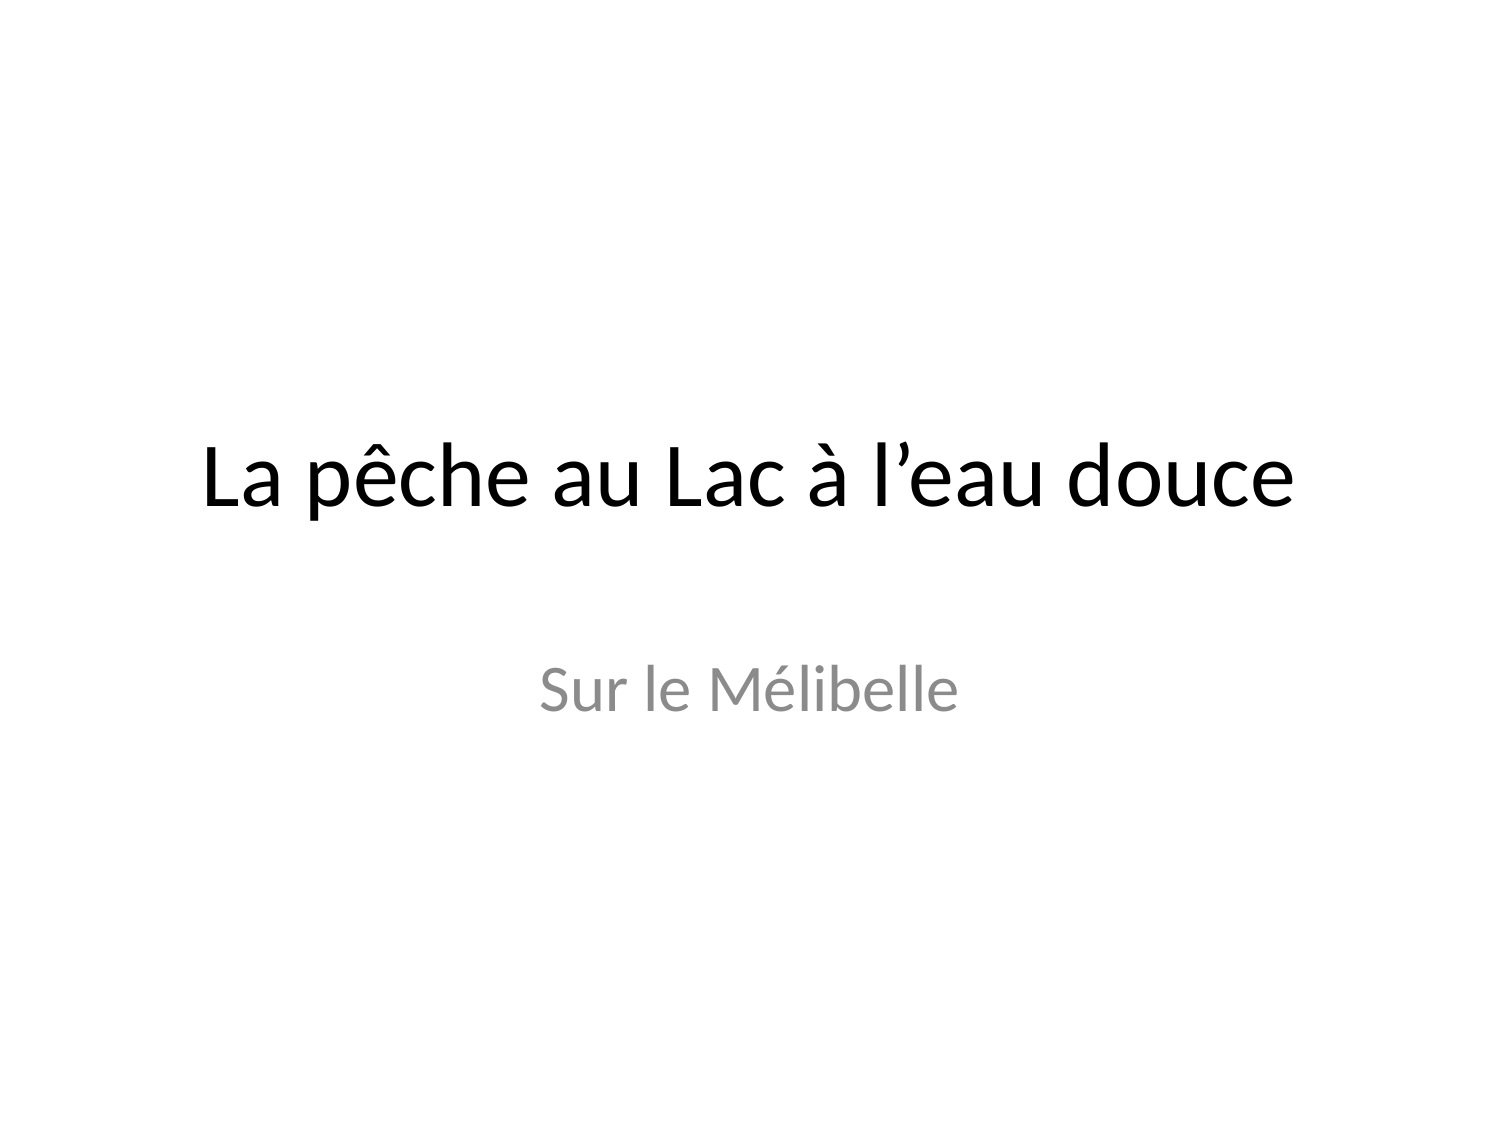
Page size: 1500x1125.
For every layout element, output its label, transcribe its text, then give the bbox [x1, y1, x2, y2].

title La pêche au Lac à l’eau douce [112, 349, 1388, 591]
subtitle Sur le Mélibelle [225, 637, 1275, 925]
